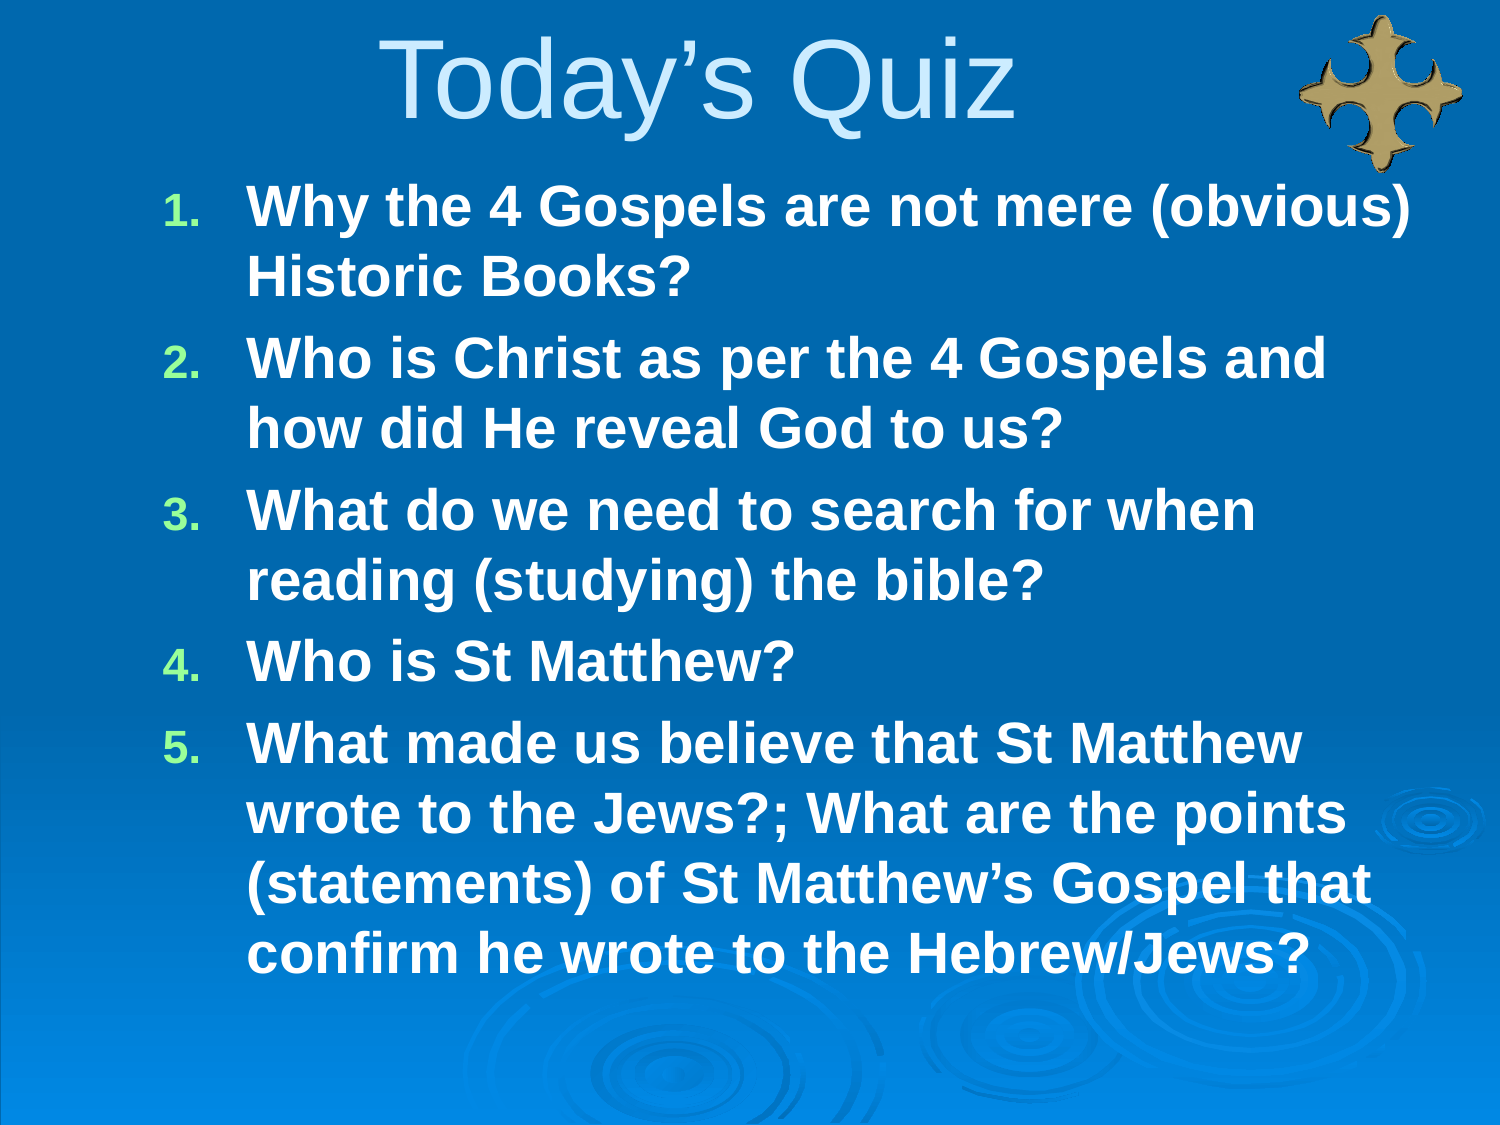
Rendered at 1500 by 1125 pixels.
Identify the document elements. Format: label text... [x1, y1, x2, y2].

picture [1293, 0, 1471, 188]
title Today’s Quiz [76, 0, 1290, 150]
subtitle Why the 4 Gospels are not mere (obvious) Historic Books? Who is Christ as per the 4 Gospels and how did He reveal God to us? What do we need to search for when reading (studying) the bible? Who is St Matthew? What made us believe that St Matthew wrote to the Jews?; What are the points (statements) of St Matthew’s Gospel that confirm he wrote to the Hebrew/Jews? [147, 160, 1459, 1125]
